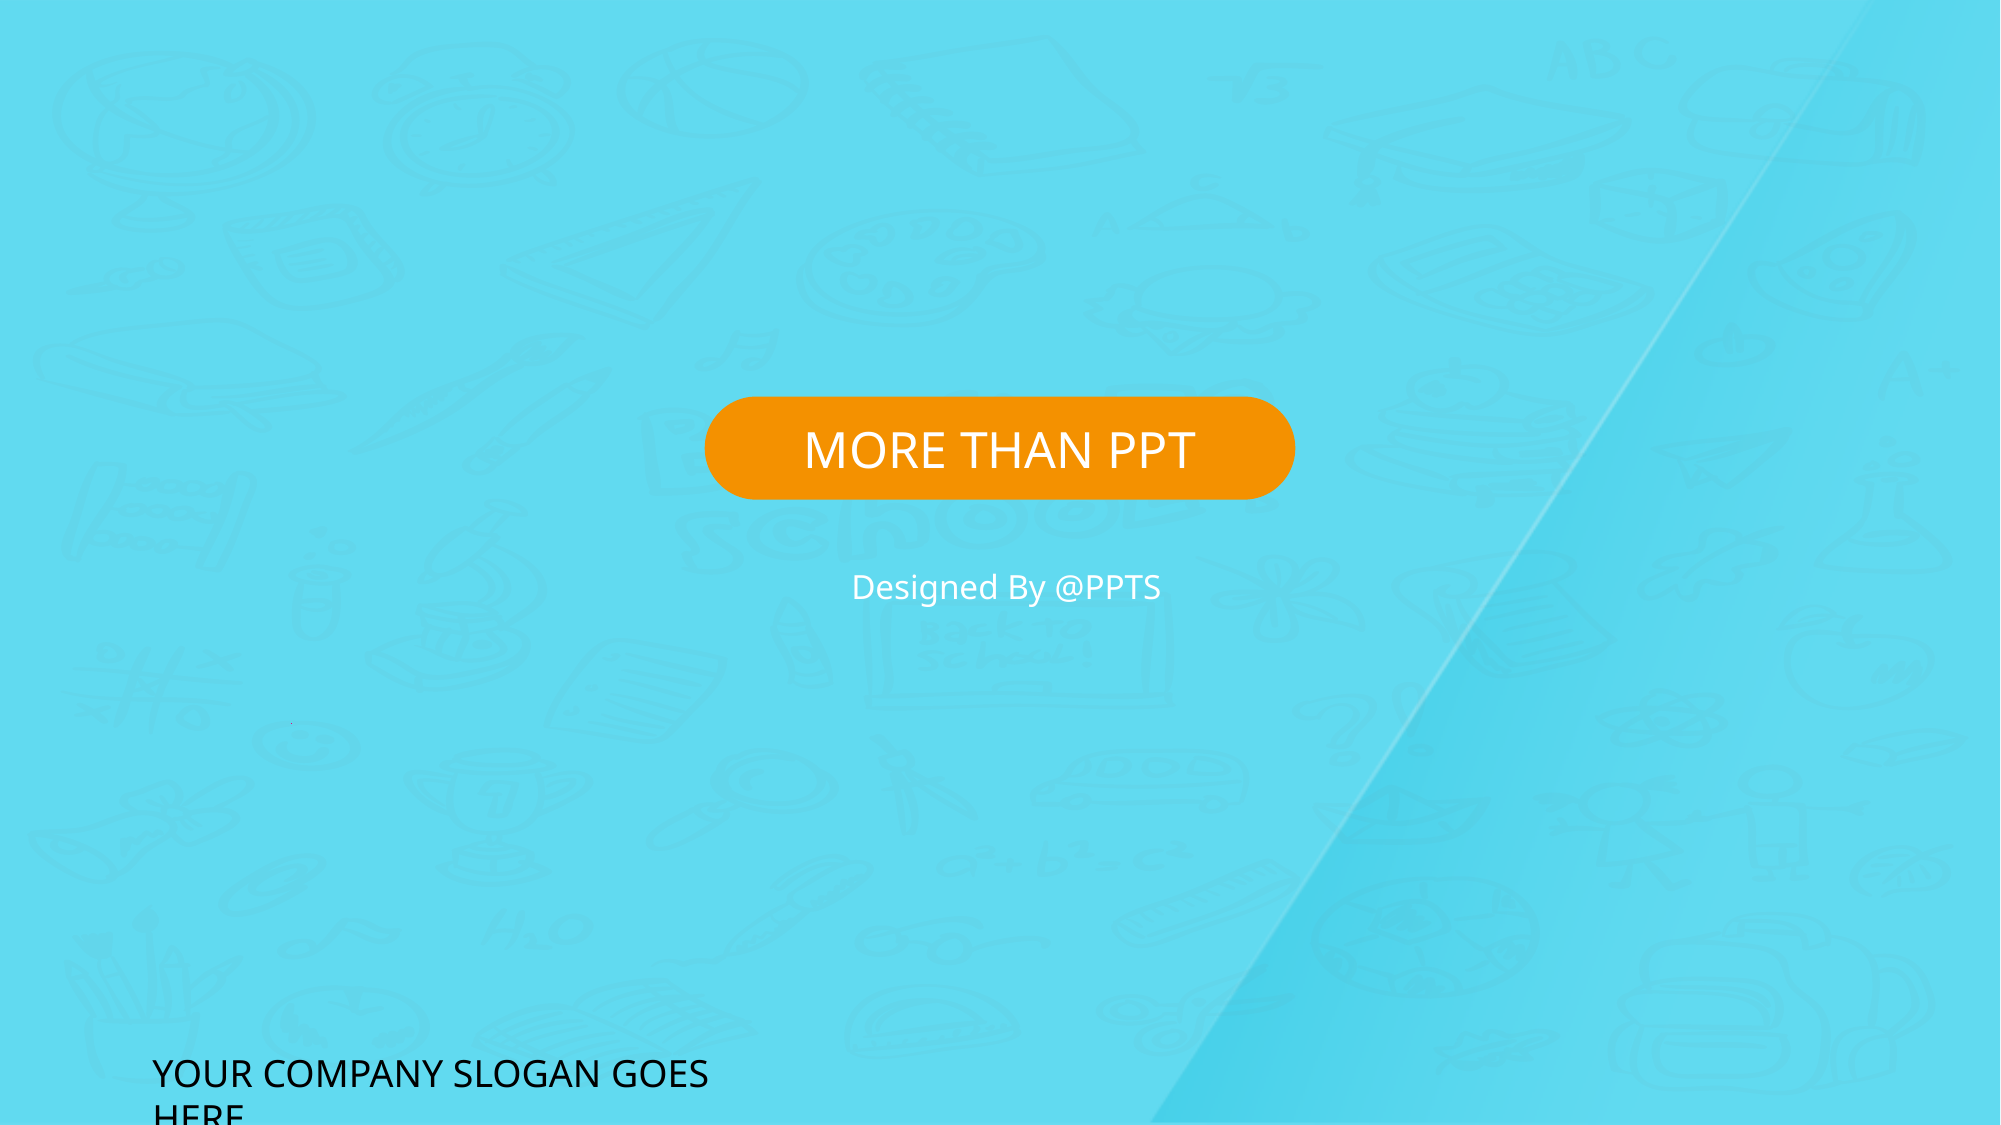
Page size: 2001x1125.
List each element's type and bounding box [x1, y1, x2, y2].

picture [0, 0, 2001, 1125]
text_box [25, 28, 1975, 1099]
